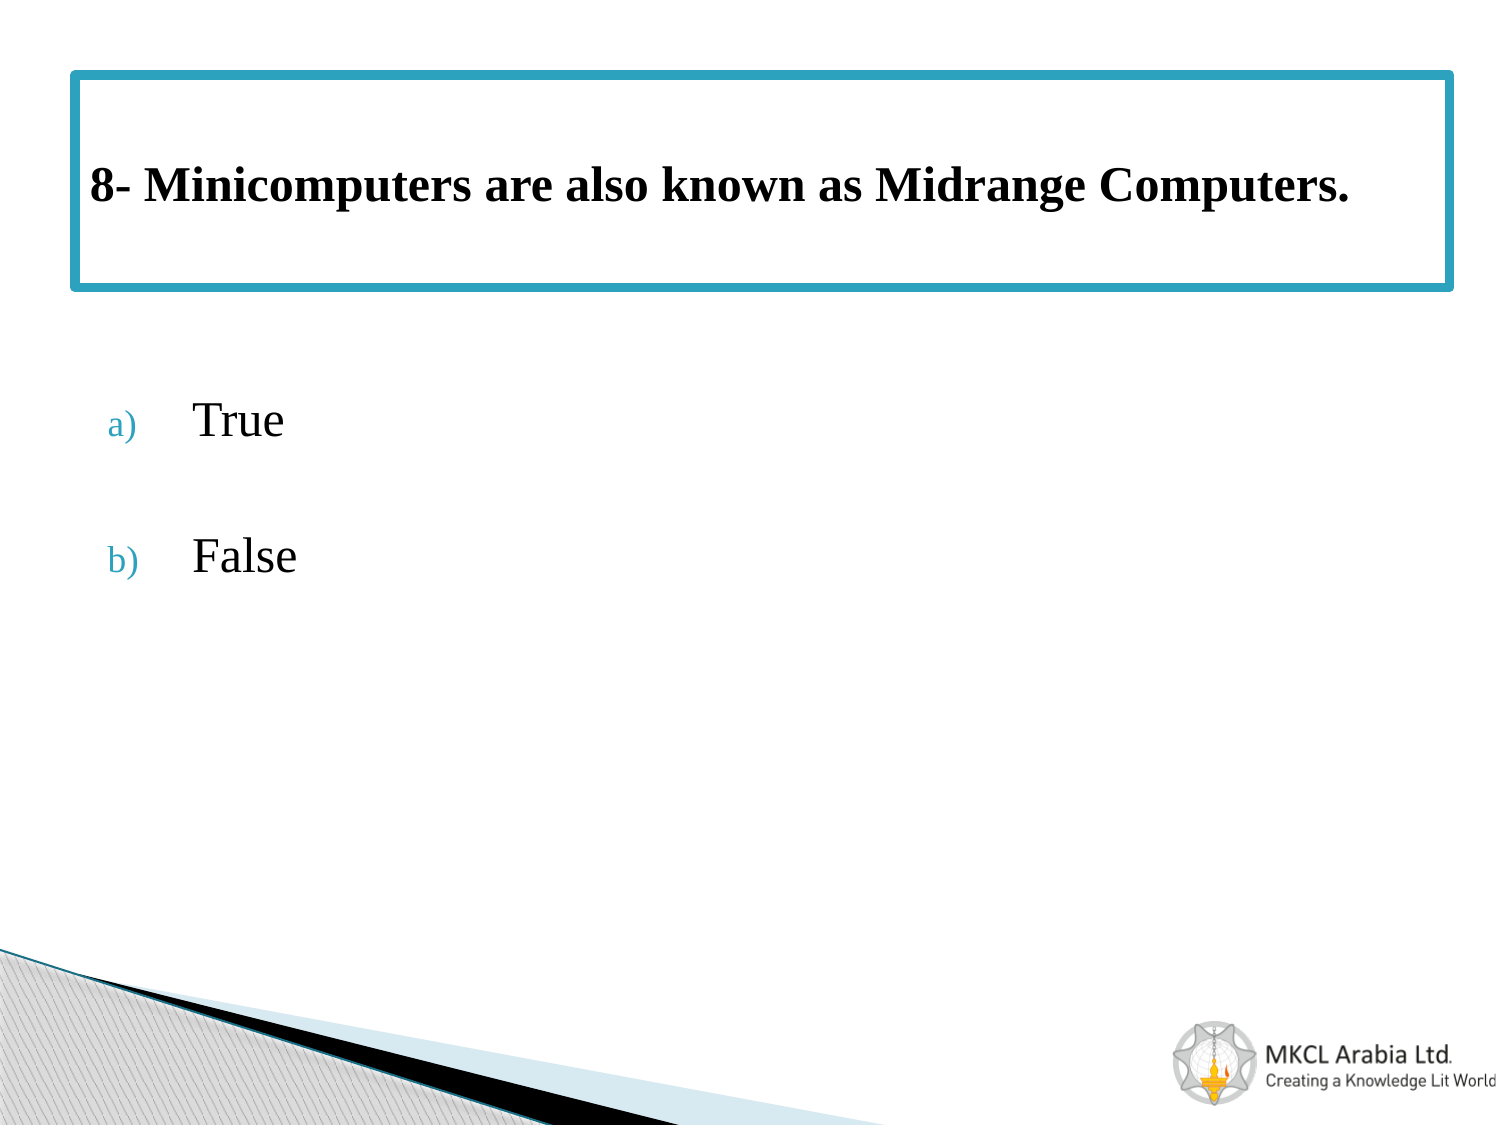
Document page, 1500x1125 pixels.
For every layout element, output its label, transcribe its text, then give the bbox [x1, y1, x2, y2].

list True False [75, 378, 1425, 1122]
title 8- Minicomputers are also known as Midrange Computers. [70, 70, 1454, 292]
picture [1425, 1021, 1496, 1106]
